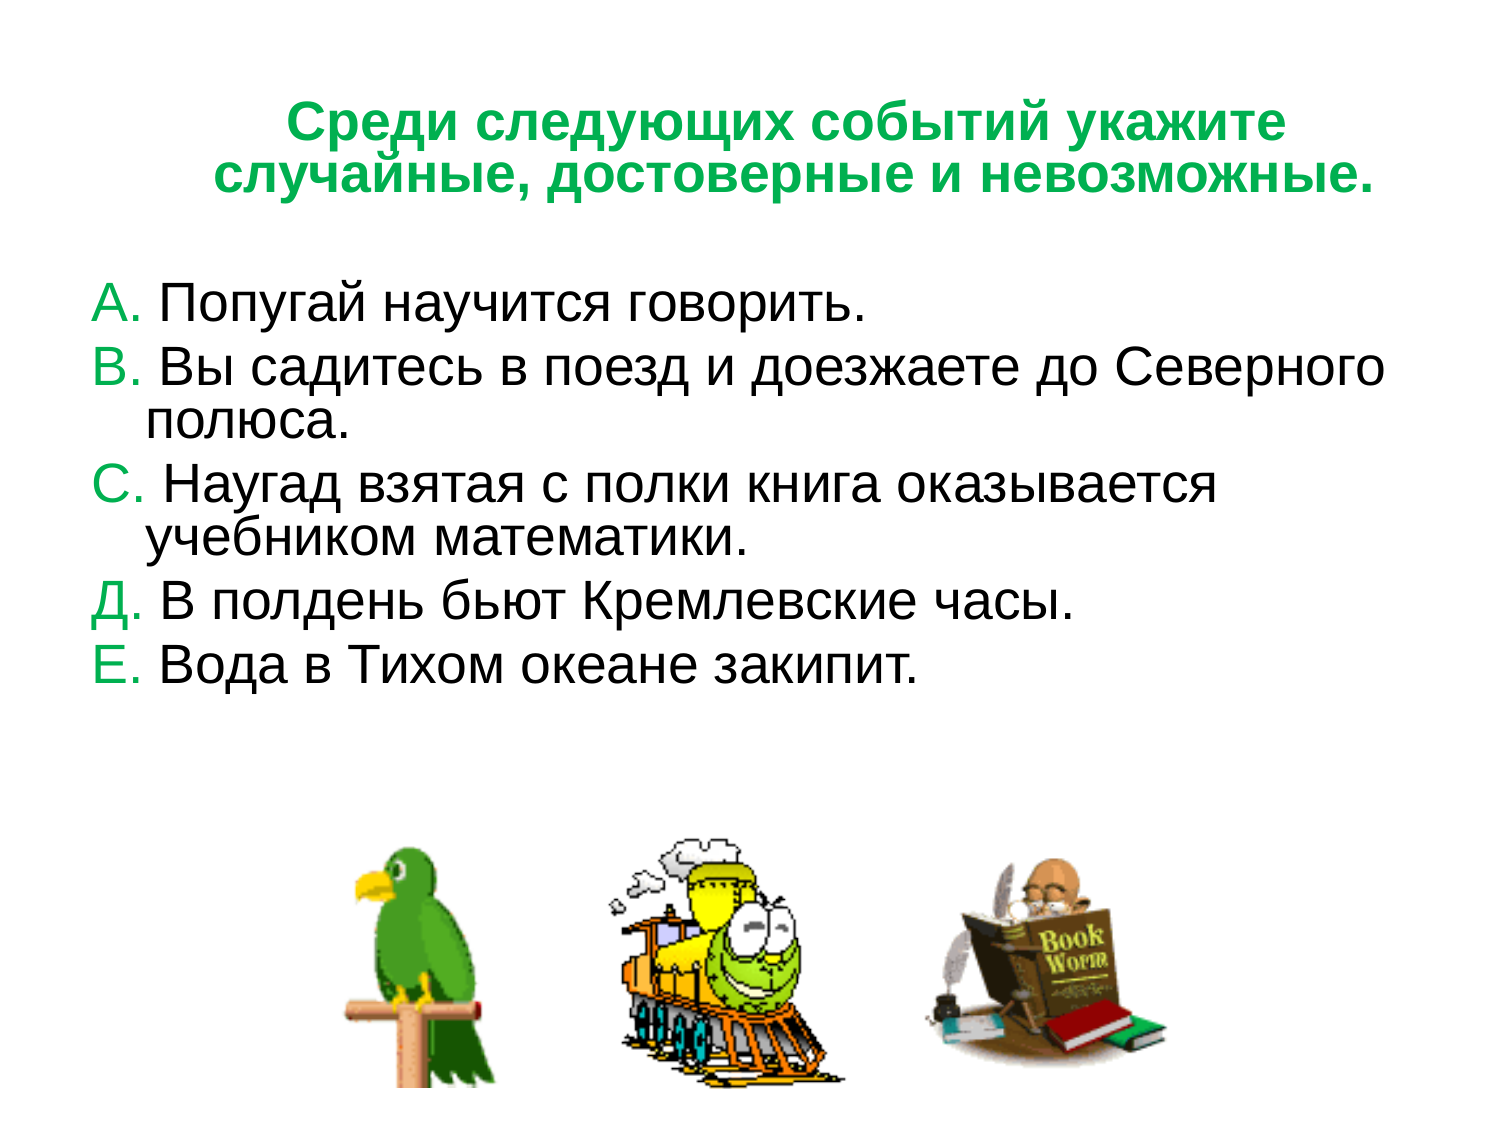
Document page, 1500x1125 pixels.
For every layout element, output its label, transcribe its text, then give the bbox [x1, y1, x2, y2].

list Среди следующих событий укажите случайные, достоверные и невозможные. А. Попугай научится говорить. В. Вы садитесь в поезд и доезжаете до Северного полюса. С. Наугад взятая с полки книга оказывается учебником математики. Д. В полдень бьют Кремлевские часы. Е. Вода в Тихом океане закипит. [76, 90, 1458, 704]
picture [596, 833, 857, 1095]
picture [915, 857, 1176, 1075]
picture [158, 845, 502, 1088]
